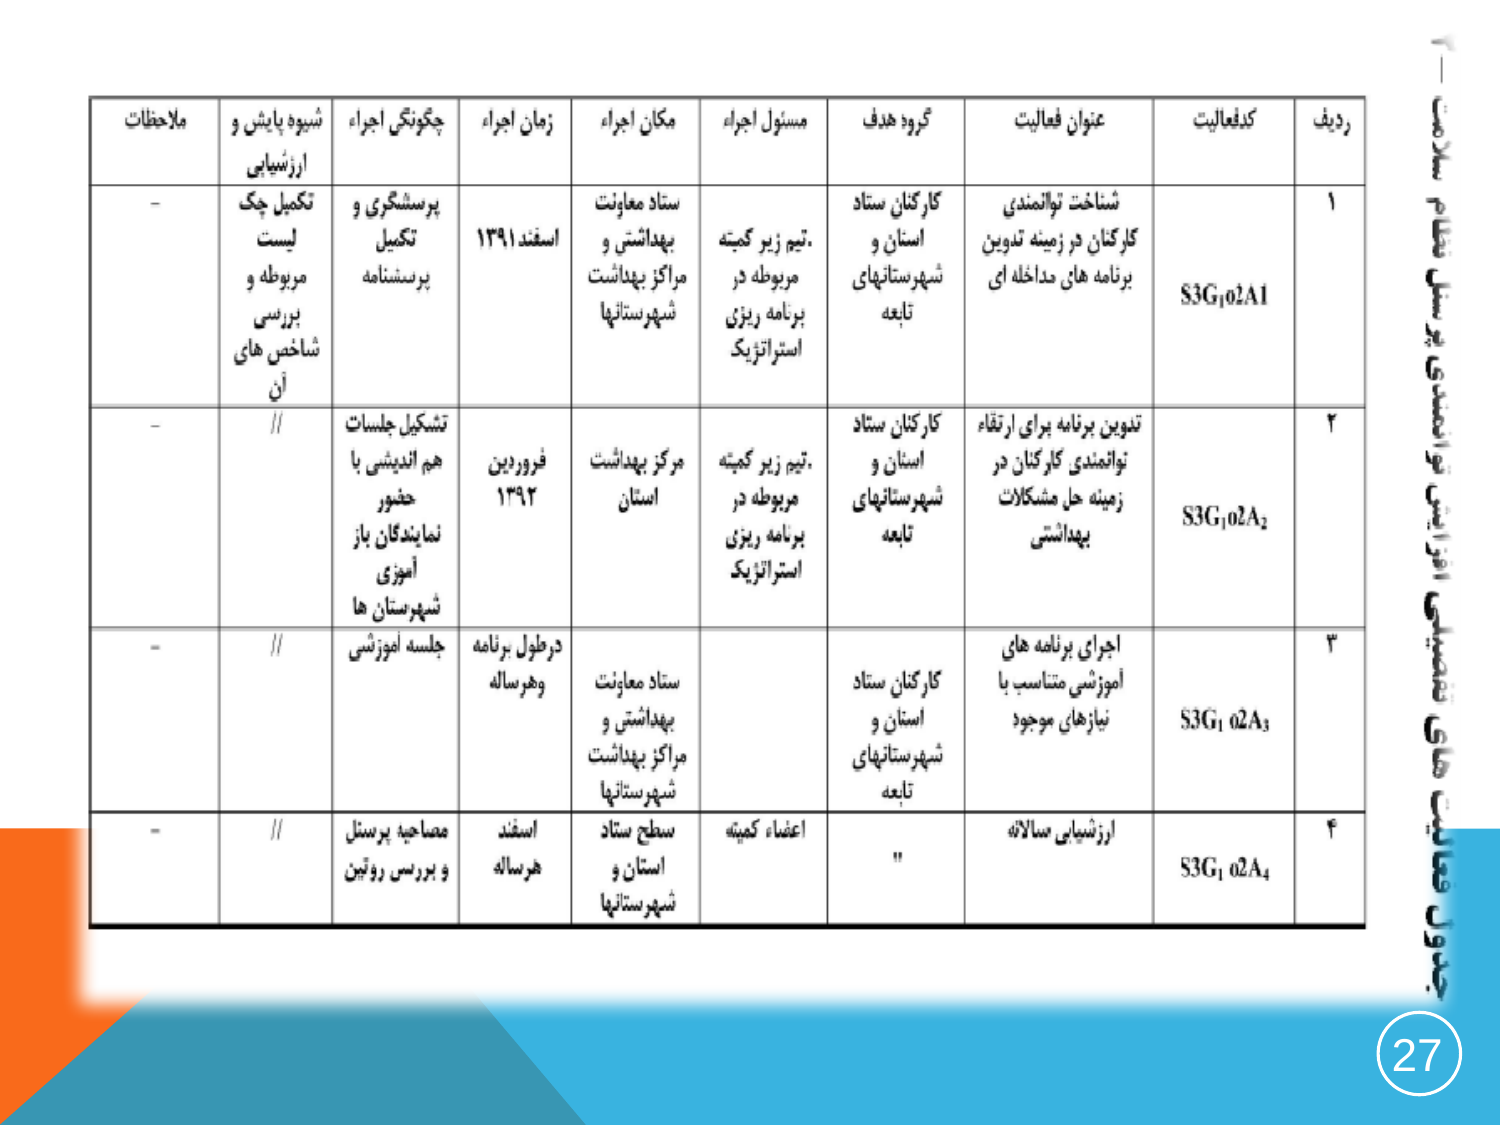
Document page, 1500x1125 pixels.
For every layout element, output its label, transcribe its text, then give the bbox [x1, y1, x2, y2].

slide_number 27 [1376, 1033, 1463, 1097]
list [62, 24, 1463, 1026]
